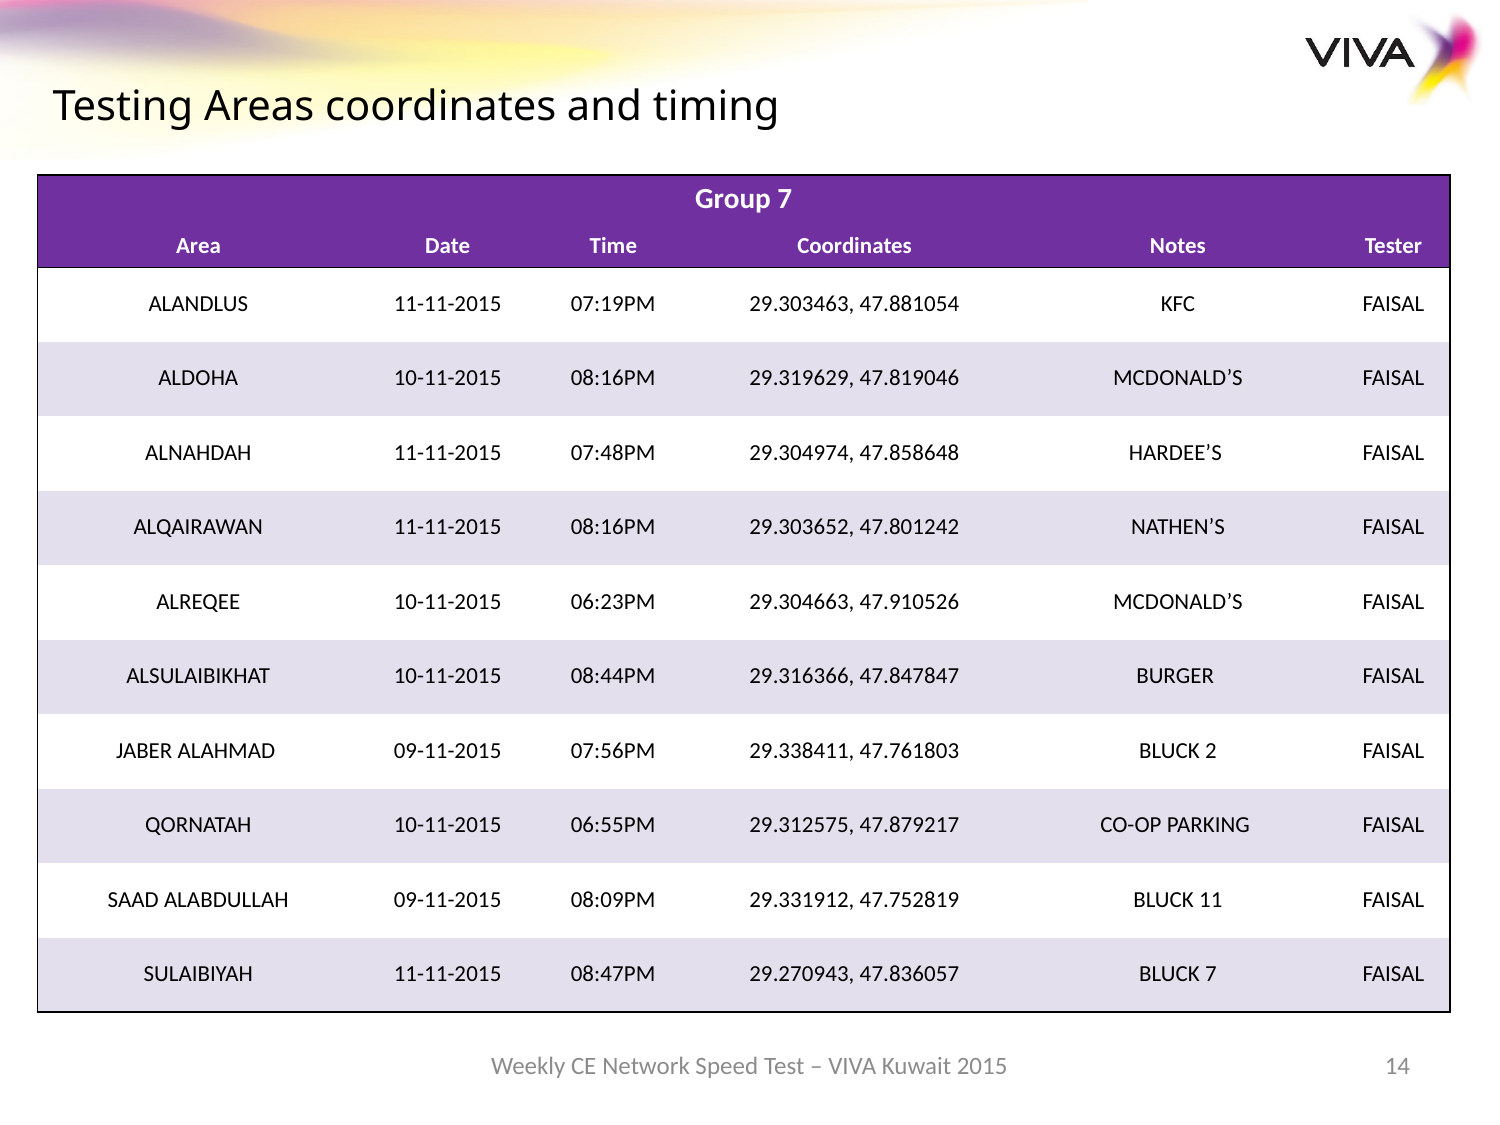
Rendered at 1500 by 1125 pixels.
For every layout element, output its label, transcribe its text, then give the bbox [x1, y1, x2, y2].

table_cell 07:48PM [536, 416, 691, 491]
table_cell FAISAL [1337, 268, 1449, 342]
table_cell 09-11-2015 [359, 714, 536, 789]
table_cell Tester [1337, 226, 1449, 267]
text_box 14 [1074, 1042, 1425, 1103]
table_cell MCDONALD’S [1019, 565, 1337, 640]
table_cell ALANDLUS [38, 268, 359, 342]
table_cell 08:09PM [536, 863, 691, 938]
table_cell FAISAL [1337, 714, 1449, 789]
table_cell Coordinates [691, 226, 1019, 267]
table_cell 08:44PM [536, 640, 691, 714]
table_cell ALSULAIBIKHAT [38, 640, 359, 714]
table_cell 11-11-2015 [359, 938, 536, 1011]
table_cell CO-OP PARKING [1019, 789, 1337, 863]
table_cell 07:19PM [536, 268, 691, 342]
table_cell 29.338411, 47.761803 [691, 714, 1019, 789]
table_cell 06:23PM [536, 565, 691, 640]
table_cell ALDOHA [38, 342, 359, 416]
table_cell BLUCK 11 [1019, 863, 1337, 938]
table_cell FAISAL [1337, 342, 1449, 416]
table_cell 29.312575, 47.879217 [691, 789, 1019, 863]
table_cell HARDEE’S [1019, 416, 1337, 491]
table_cell NATHEN’S [1019, 491, 1337, 565]
table_cell 29.270943, 47.836057 [691, 938, 1019, 1011]
table_cell 29.316366, 47.847847 [691, 640, 1019, 714]
table_cell Area [38, 226, 359, 267]
table_cell 29.319629, 47.819046 [691, 342, 1019, 416]
table_cell 29.304663, 47.910526 [691, 565, 1019, 640]
table_cell 29.304974, 47.858648 [691, 416, 1019, 491]
table_cell SULAIBIYAH [38, 938, 359, 1011]
table_header Group 7 [38, 176, 1449, 226]
table_cell KFC [1019, 268, 1337, 342]
table_cell Notes [1019, 226, 1337, 267]
table_cell BLUCK 2 [1019, 714, 1337, 789]
table_cell SAAD ALABDULLAH [38, 863, 359, 938]
table_cell QORNATAH [38, 789, 359, 863]
table_cell 11-11-2015 [359, 268, 536, 342]
table_cell 11-11-2015 [359, 416, 536, 491]
table_cell ALNAHDAH [38, 416, 359, 491]
text_box Weekly CE Network Speed Test – VIVA Kuwait 2015 [205, 1042, 1074, 1103]
table_cell 29.331912, 47.752819 [691, 863, 1019, 938]
table_cell 08:16PM [536, 491, 691, 565]
table_cell BLUCK 7 [1019, 938, 1337, 1011]
text_box Testing Areas coordinates and timing [37, 24, 1278, 174]
table_cell 29.303463, 47.881054 [691, 268, 1019, 342]
table_cell 09-11-2015 [359, 863, 536, 938]
table_cell FAISAL [1337, 938, 1449, 1011]
table_cell ALQAIRAWAN [38, 491, 359, 565]
table_cell FAISAL [1337, 416, 1449, 491]
table_cell 06:55PM [536, 789, 691, 863]
table_cell FAISAL [1337, 863, 1449, 938]
table_cell Date [359, 226, 536, 267]
table_cell FAISAL [1337, 640, 1449, 714]
table_cell ALREQEE [38, 565, 359, 640]
table_cell 11-11-2015 [359, 491, 536, 565]
table_cell MCDONALD’S [1019, 342, 1337, 416]
table_cell BURGER [1019, 640, 1337, 714]
table_cell Time [536, 226, 691, 267]
table_cell 08:16PM [536, 342, 691, 416]
table_cell 29.303652, 47.801242 [691, 491, 1019, 565]
table_cell FAISAL [1337, 789, 1449, 863]
table_cell JABER ALAHMAD [38, 714, 359, 789]
table_cell FAISAL [1337, 565, 1449, 640]
picture [0, 0, 1089, 160]
table_cell 10-11-2015 [359, 342, 536, 416]
table_cell 08:47PM [536, 938, 691, 1011]
picture [1300, 12, 1485, 105]
table_cell 07:56PM [536, 714, 691, 789]
table_cell FAISAL [1337, 491, 1449, 565]
table_cell 10-11-2015 [359, 789, 536, 863]
table_cell 10-11-2015 [359, 640, 536, 714]
table_cell 10-11-2015 [359, 565, 536, 640]
